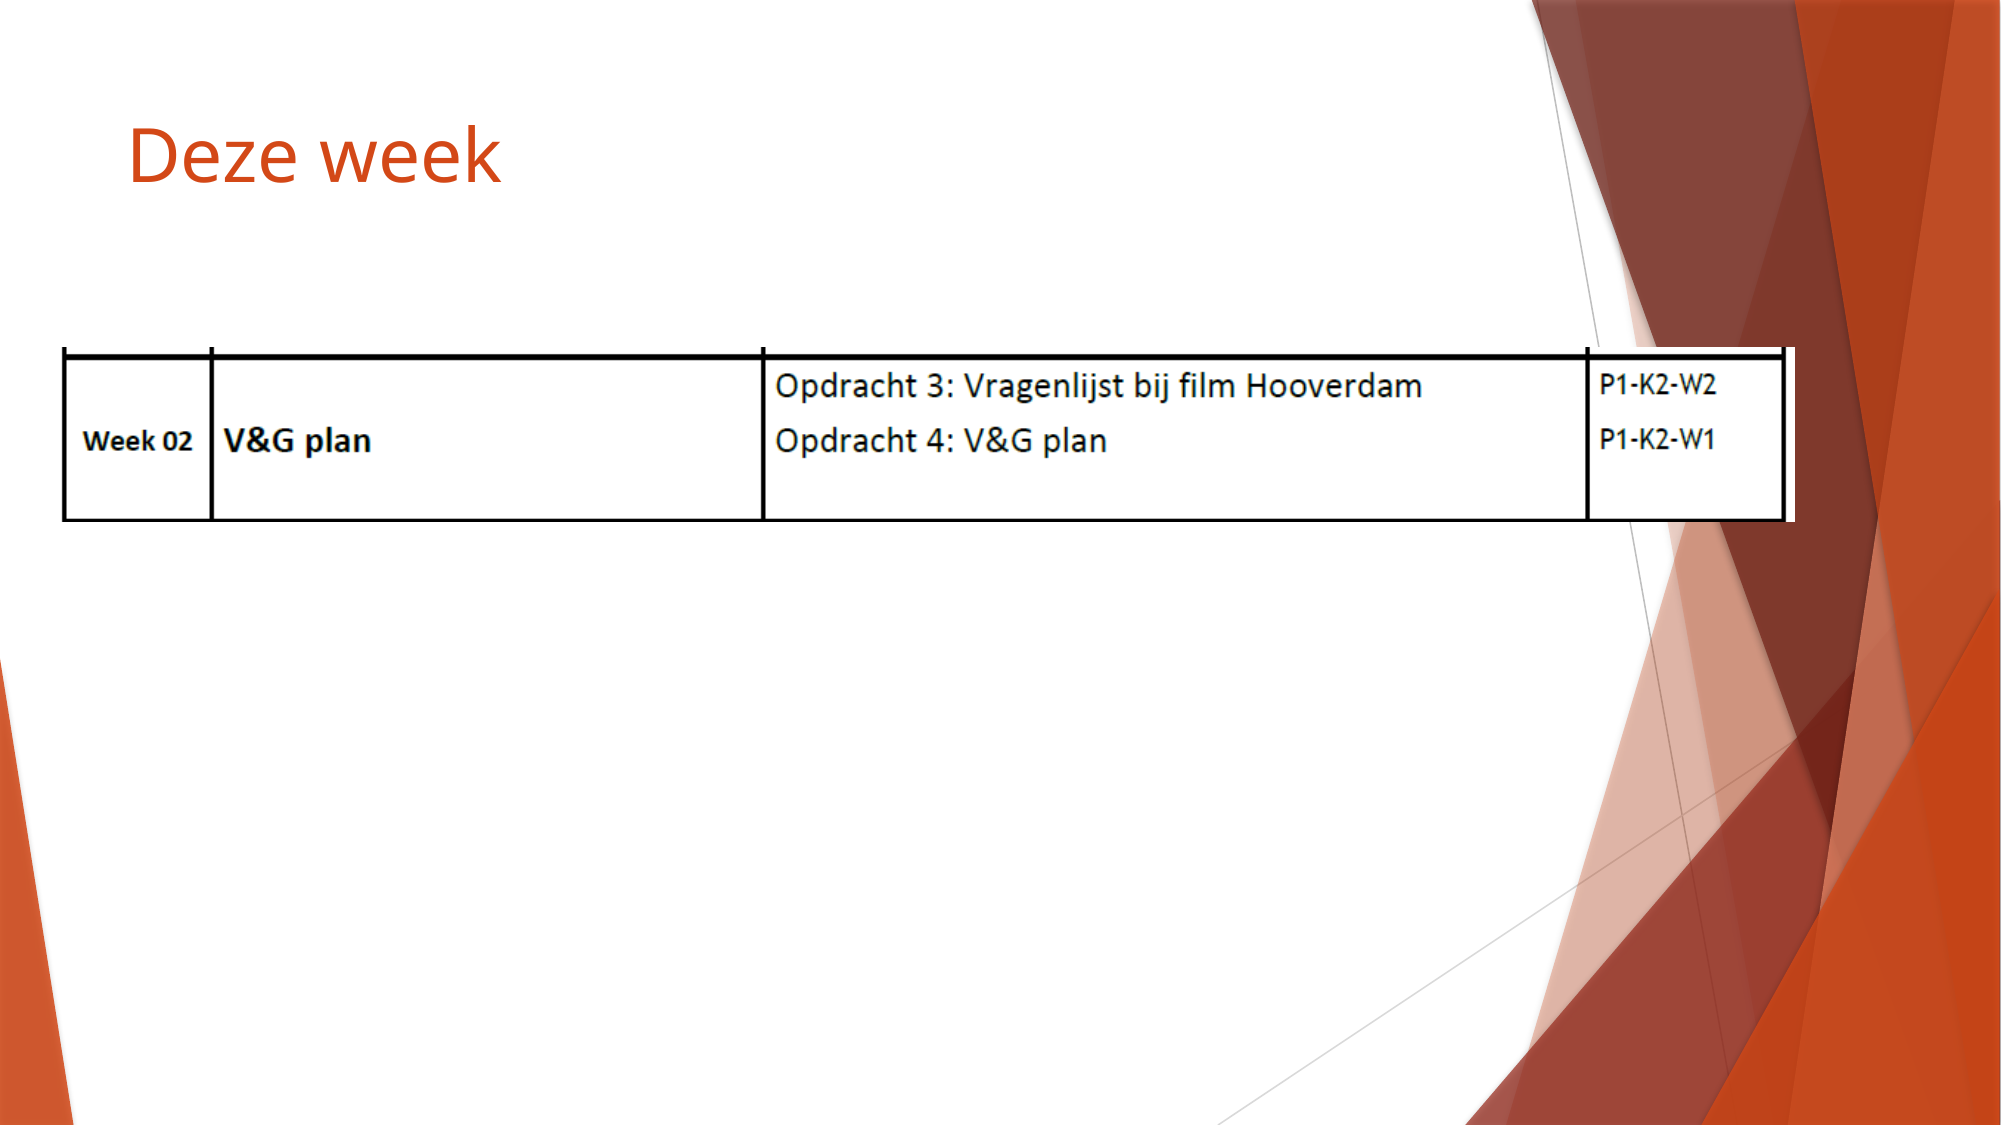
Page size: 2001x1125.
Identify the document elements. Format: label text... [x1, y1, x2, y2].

title Deze week [111, 99, 1522, 317]
picture [51, 346, 1796, 522]
